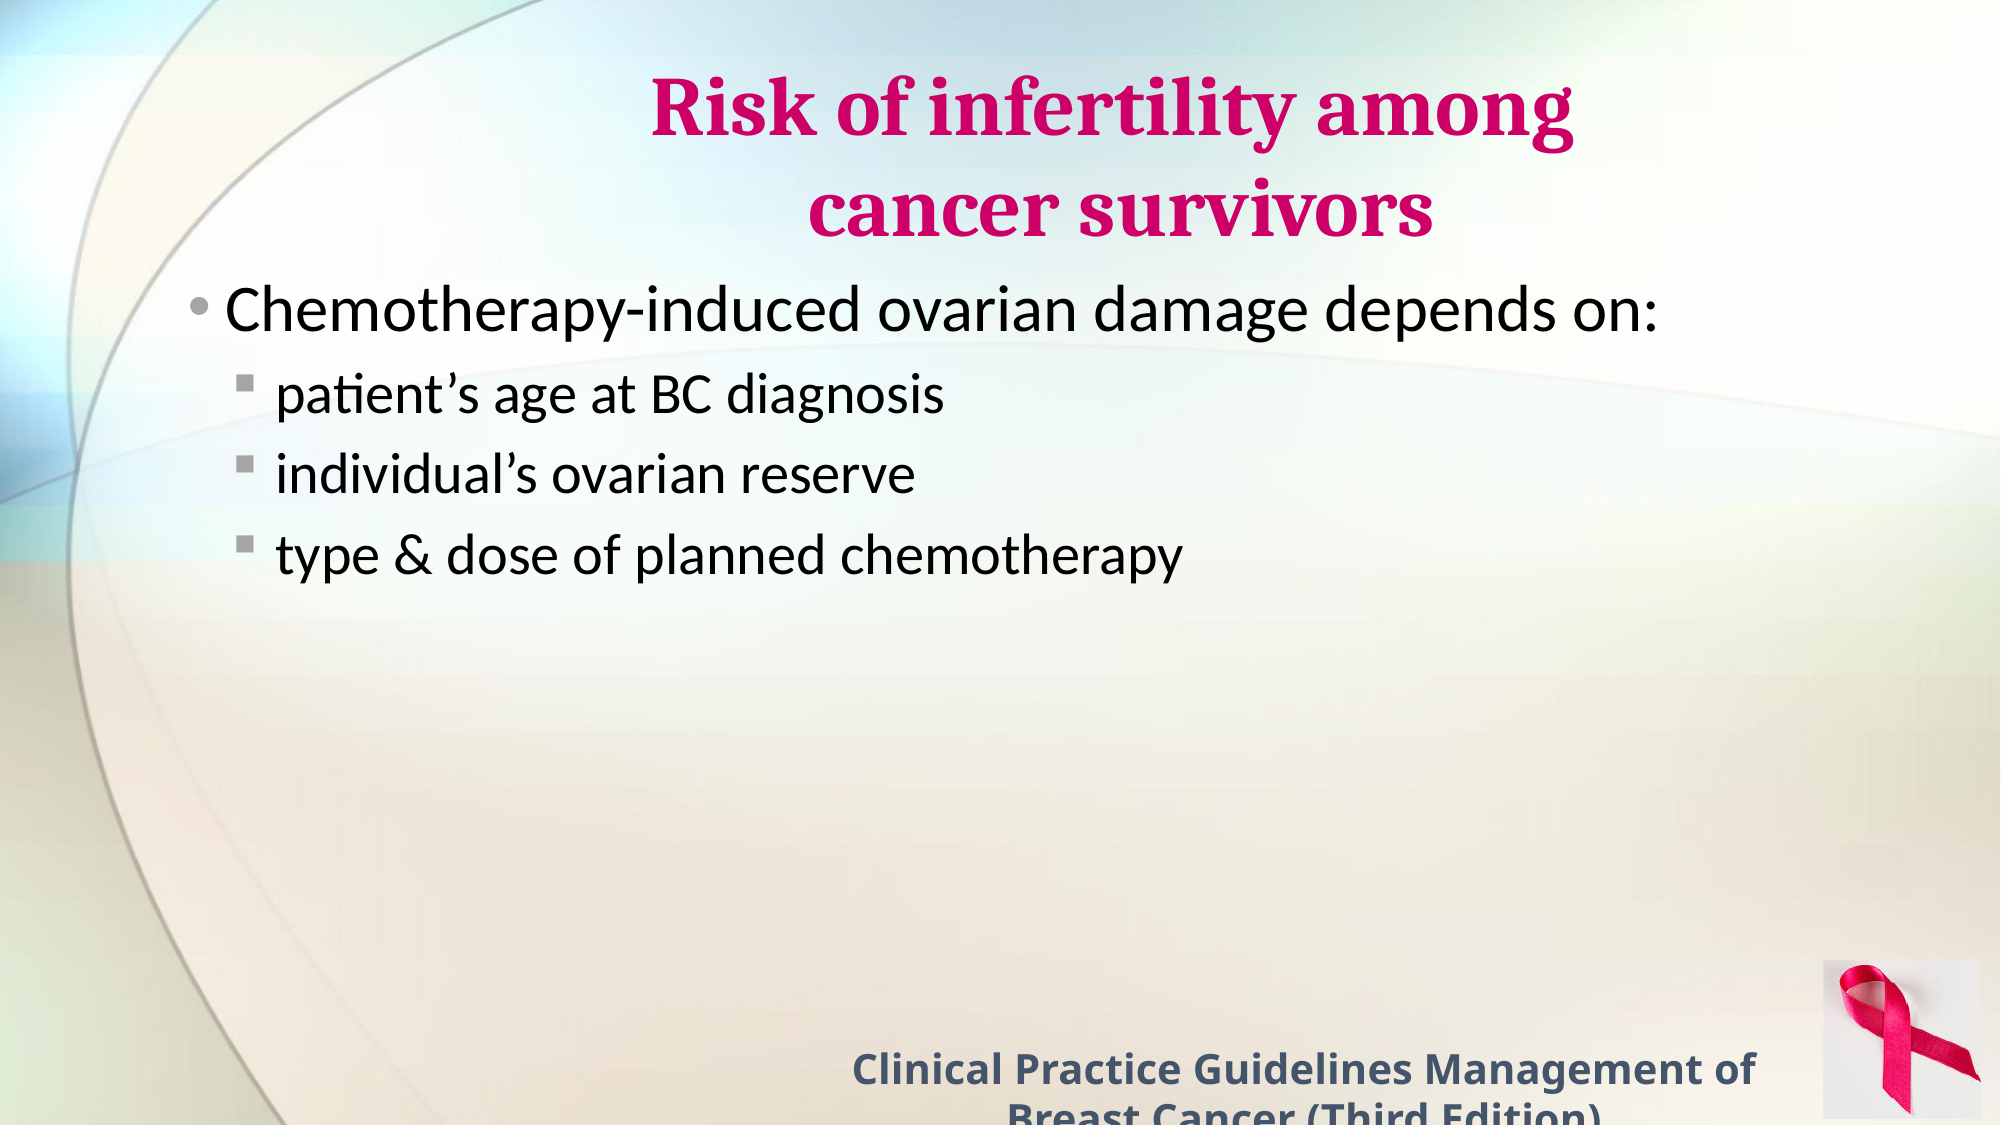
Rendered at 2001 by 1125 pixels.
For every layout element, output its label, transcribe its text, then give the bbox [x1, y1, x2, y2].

slide_number 4 [1325, 1042, 1813, 1103]
picture [0, 0, 2001, 1125]
text_box Clinical Practice Guidelines Management of Breast Cancer (Third Edition) [788, 1035, 1820, 1125]
title Risk of infertility among cancer survivors [381, 43, 1863, 261]
list Chemotherapy-induced ovarian damage depends on: patient’s age at BC diagnosis individual’s ovarian reserve type & dose of planned chemotherapy [172, 266, 1826, 980]
